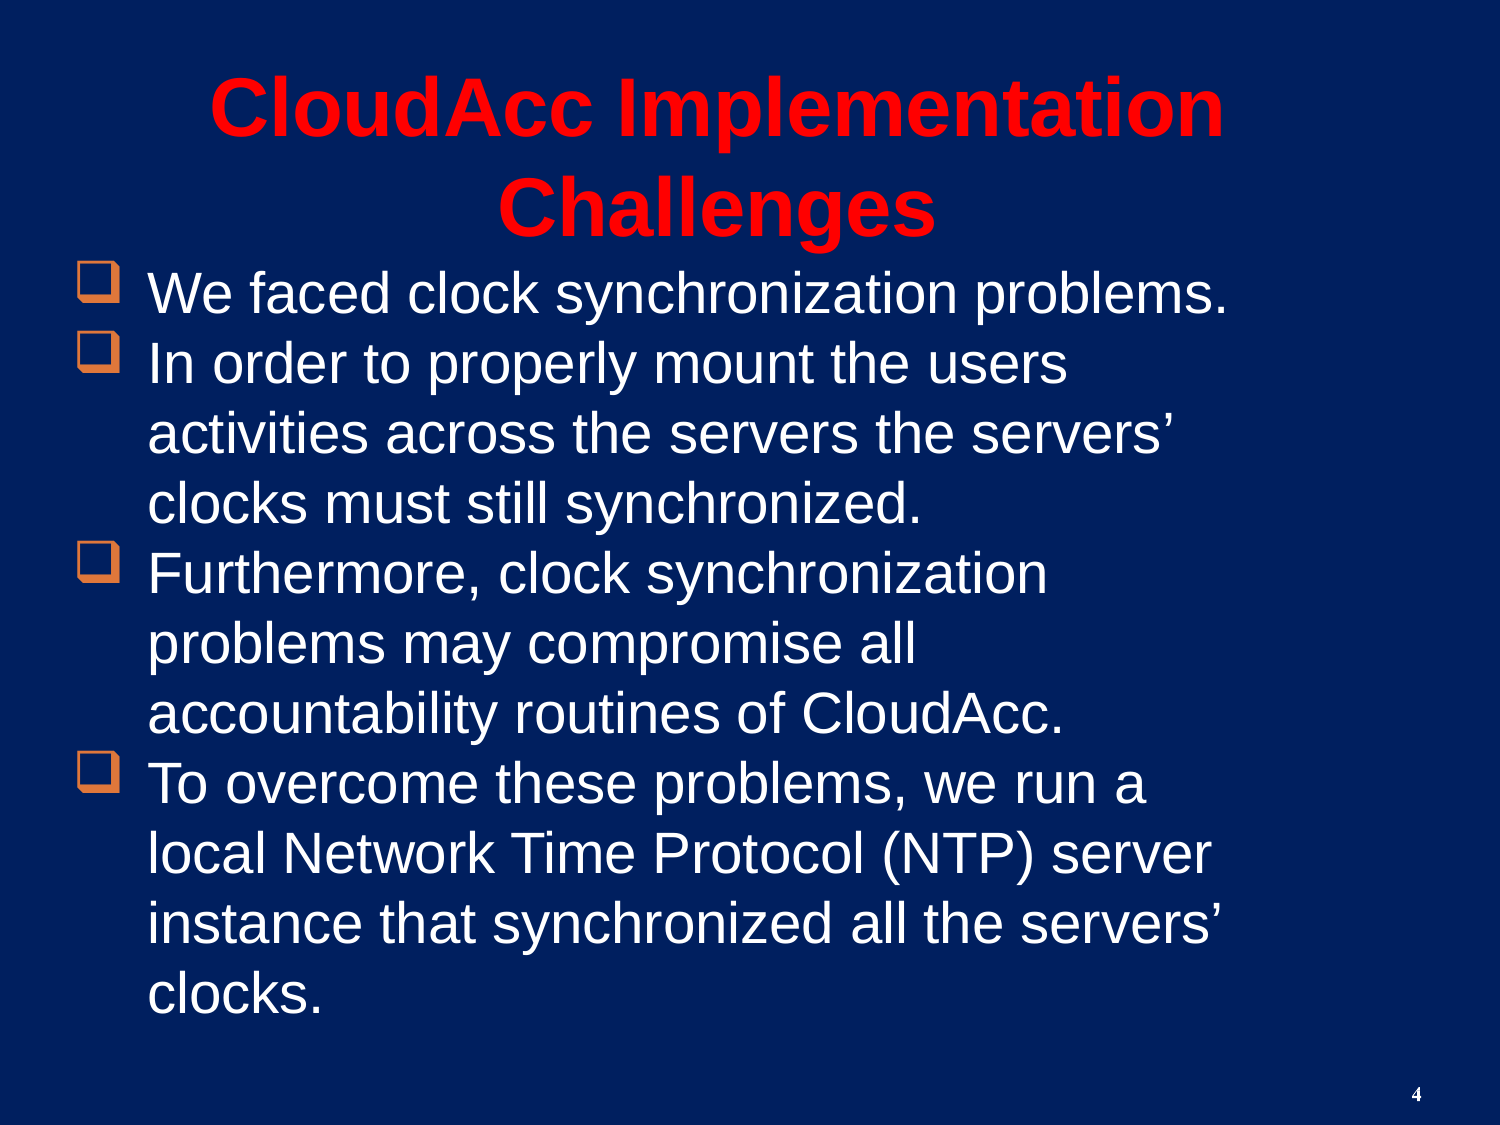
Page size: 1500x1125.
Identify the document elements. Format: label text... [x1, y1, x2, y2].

text_box [1412, 1087, 1422, 1102]
text_box CloudAcc Implementation Challenges [70, 53, 1363, 254]
text_box We faced clock synchronization problems. In order to properly mount the users activities across the servers the servers’ clocks must still synchronized. Furthermore, clock synchronization problems may compromise all accountability routines of CloudAcc. To overcome these problems, we run a local Network Time Protocol (NTP) server instance that synchronized all the servers’ clocks. [70, 255, 1421, 1025]
